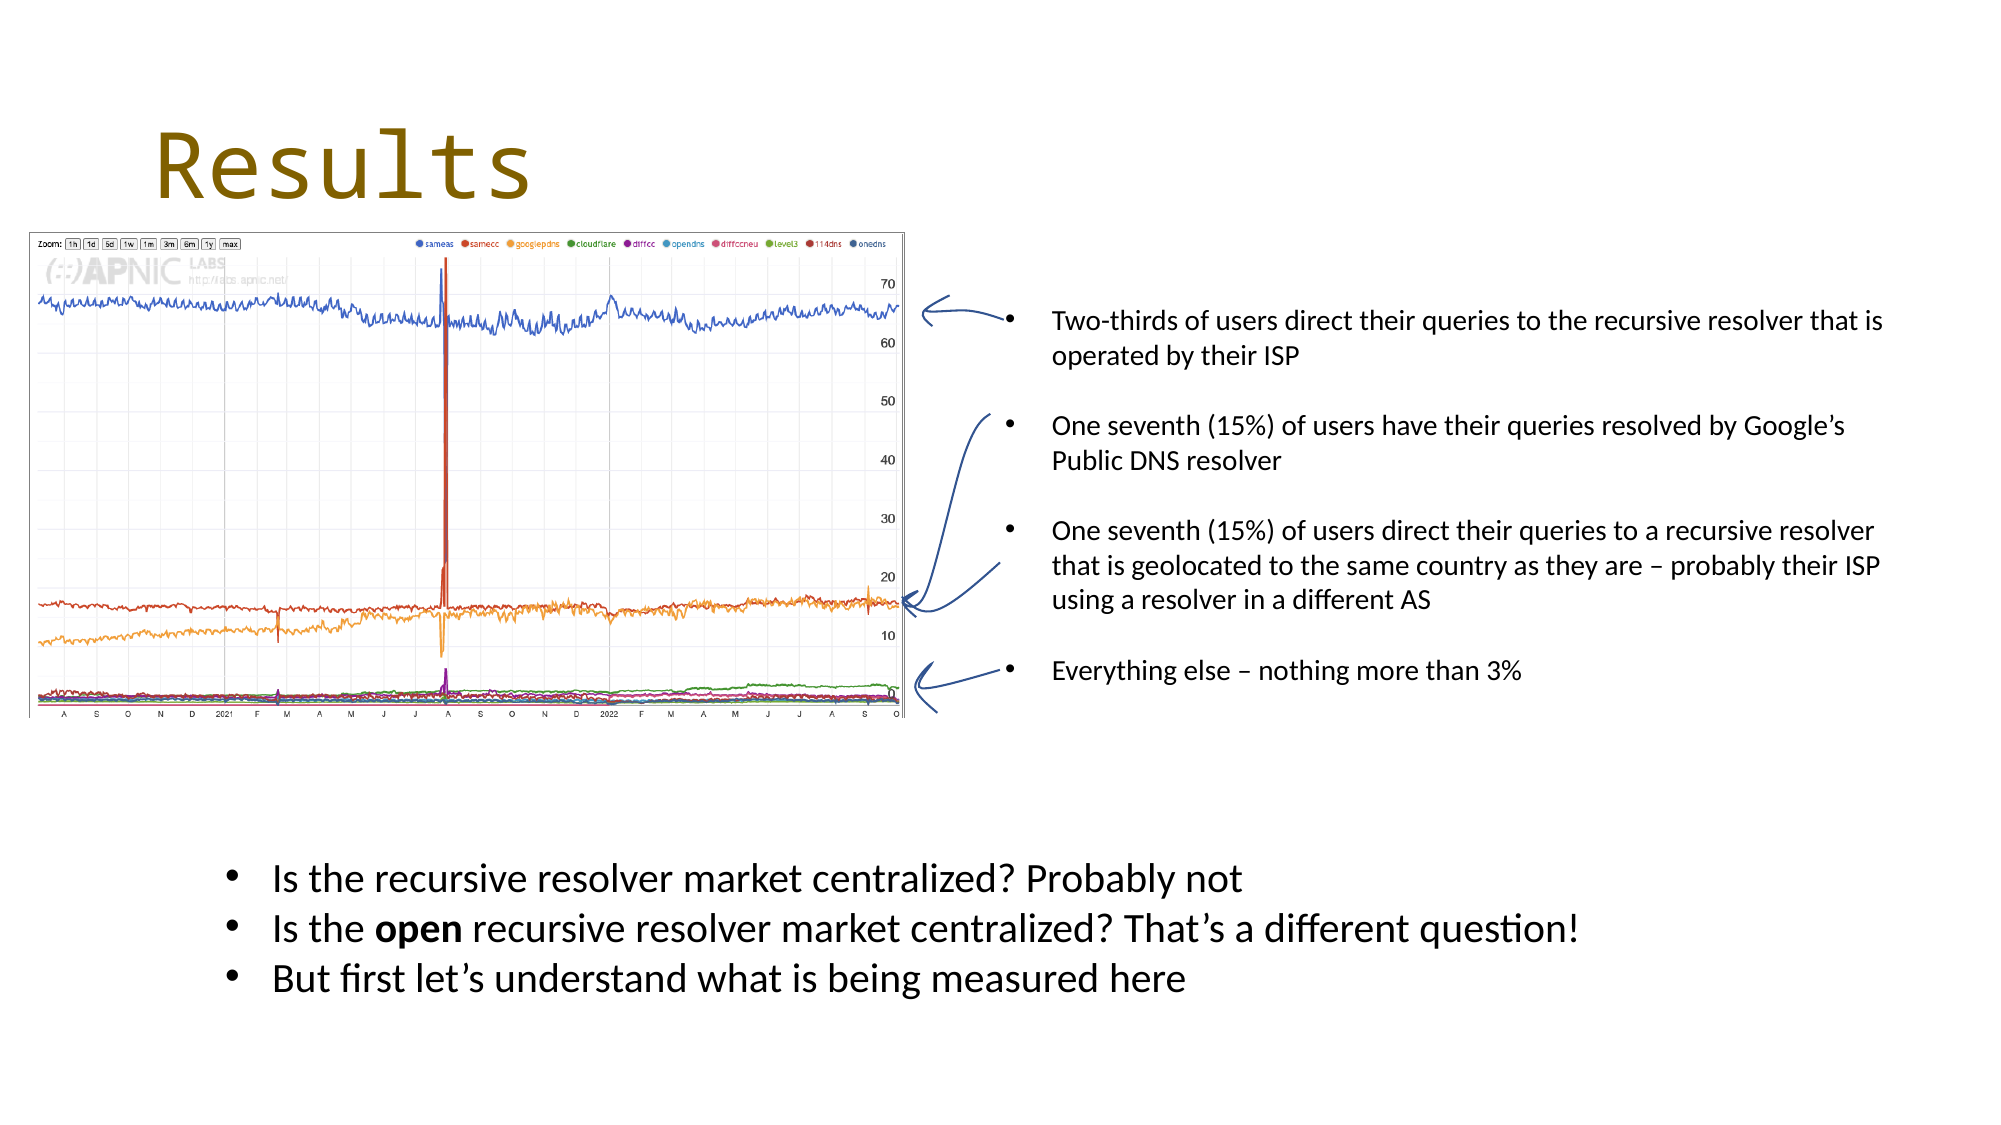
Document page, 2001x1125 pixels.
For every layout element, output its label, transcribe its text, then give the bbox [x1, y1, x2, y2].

text_box Is the recursive resolver market centralized? Probably not Is the open recursive resolver market centralized? That’s a different question! But first let’s understand what is being measured here [210, 843, 1597, 1008]
text_box Two-thirds of users direct their queries to the recursive resolver that is operated by their ISP One seventh (15%) of users have their queries resolved by Google’s Public DNS resolver One seventh (15%) of users direct their queries to a recursive resolver that is geolocated to the same country as they are – probably their ISP using a resolver in a different AS Everything else – nothing more than 3% [990, 293, 1922, 694]
title Results [137, 59, 1863, 278]
text_box [921, 294, 1005, 327]
text_box [919, 561, 1001, 613]
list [24, 226, 919, 718]
text_box [919, 661, 1001, 714]
text_box [926, 412, 991, 587]
